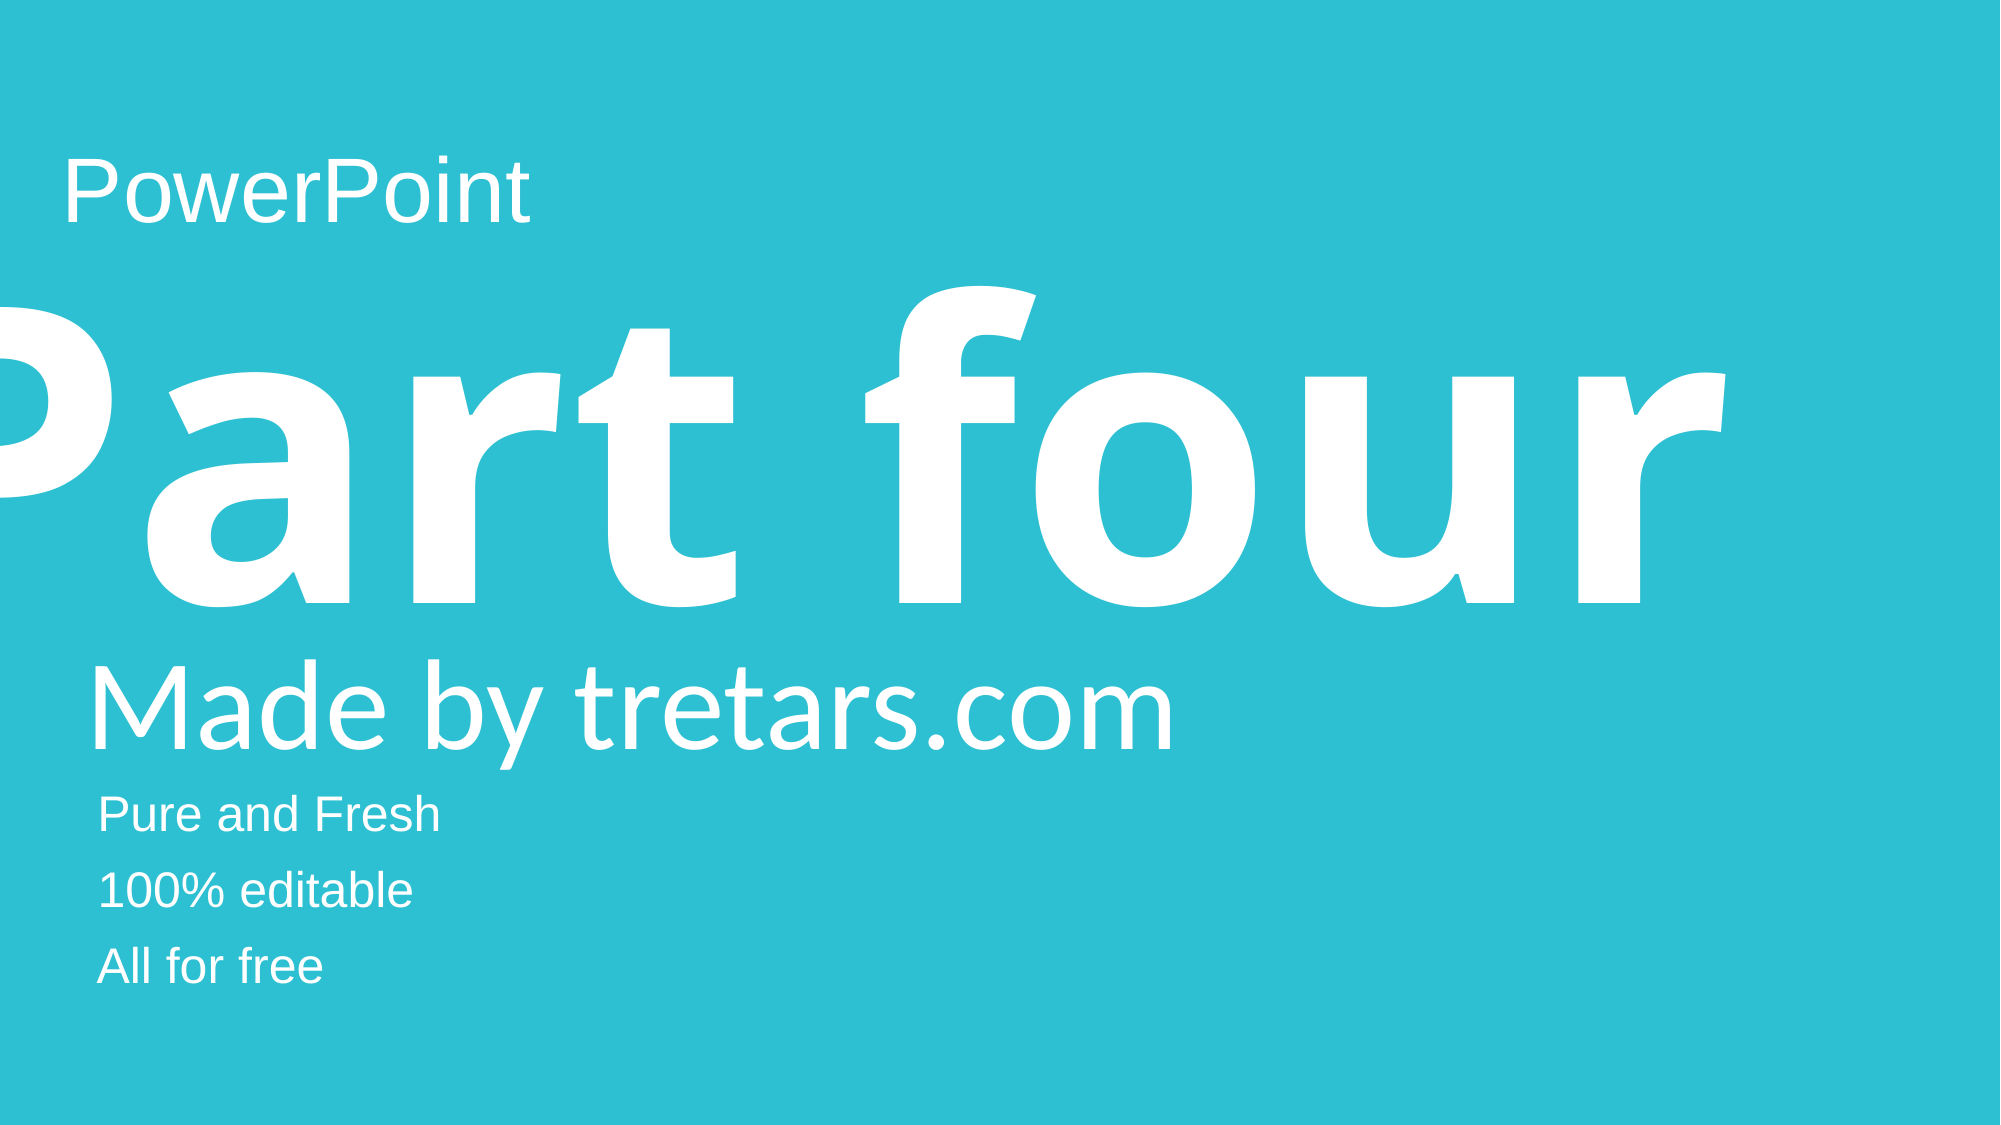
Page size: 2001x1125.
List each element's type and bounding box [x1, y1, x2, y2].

text_box [44, 123, 1561, 1002]
